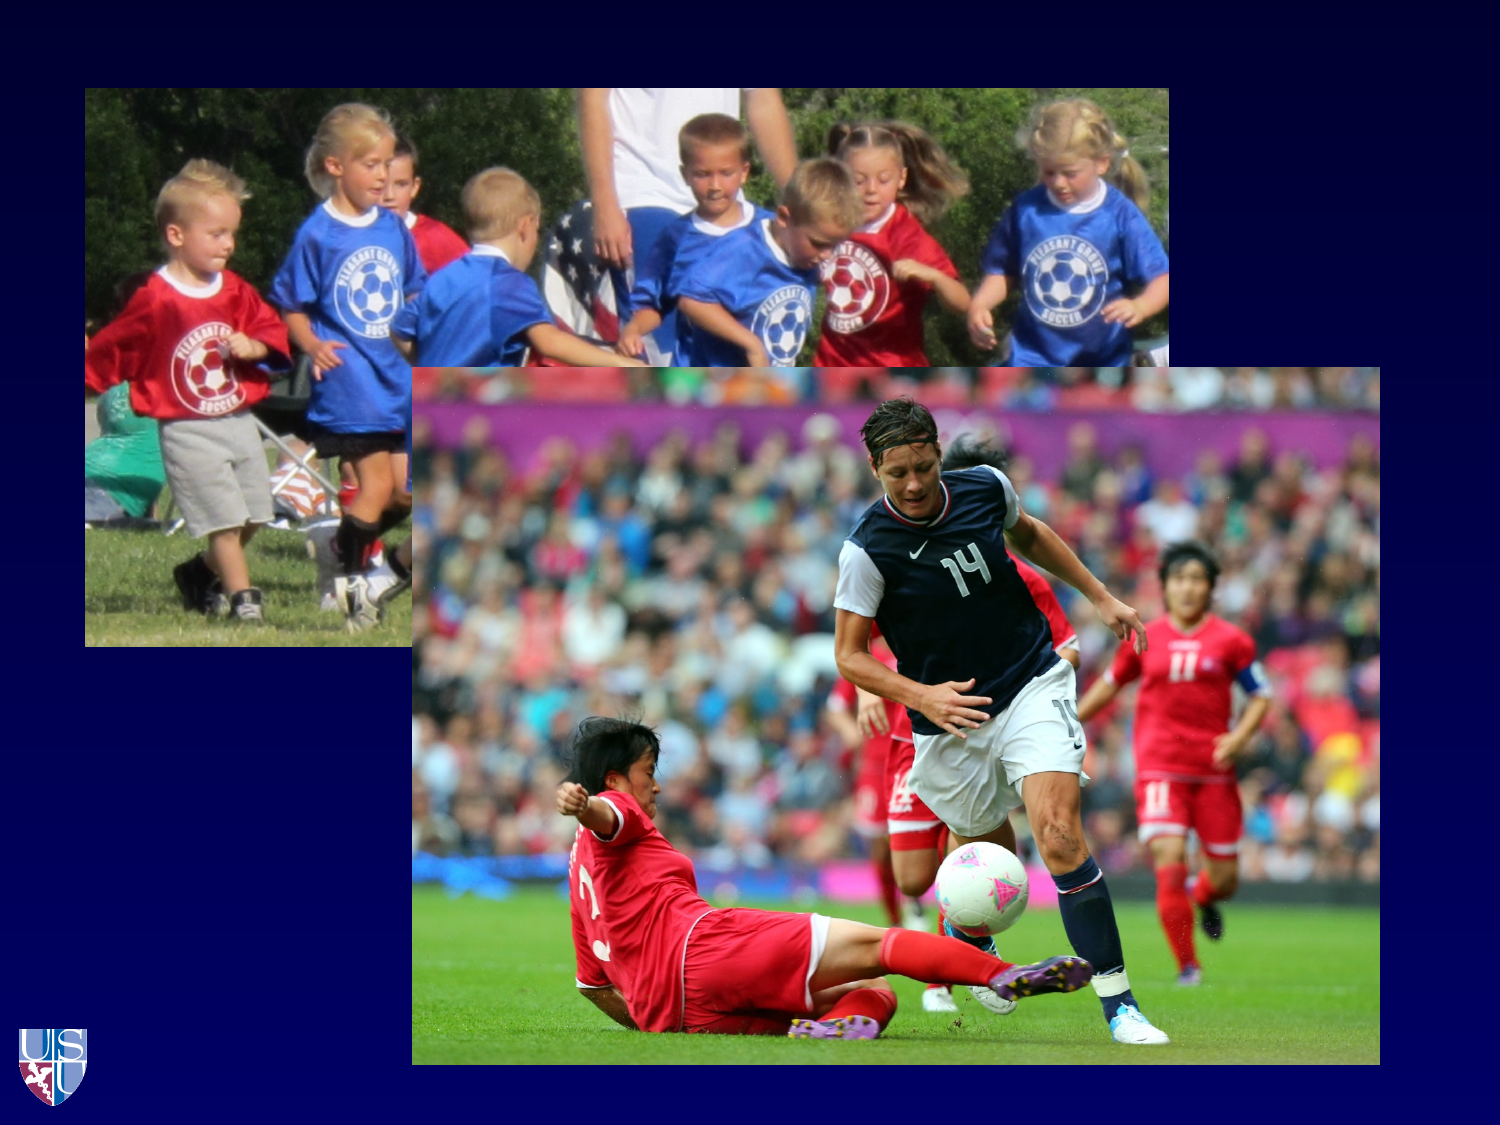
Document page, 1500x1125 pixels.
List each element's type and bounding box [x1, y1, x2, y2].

picture [19, 1029, 87, 1106]
picture [85, 88, 1380, 1065]
